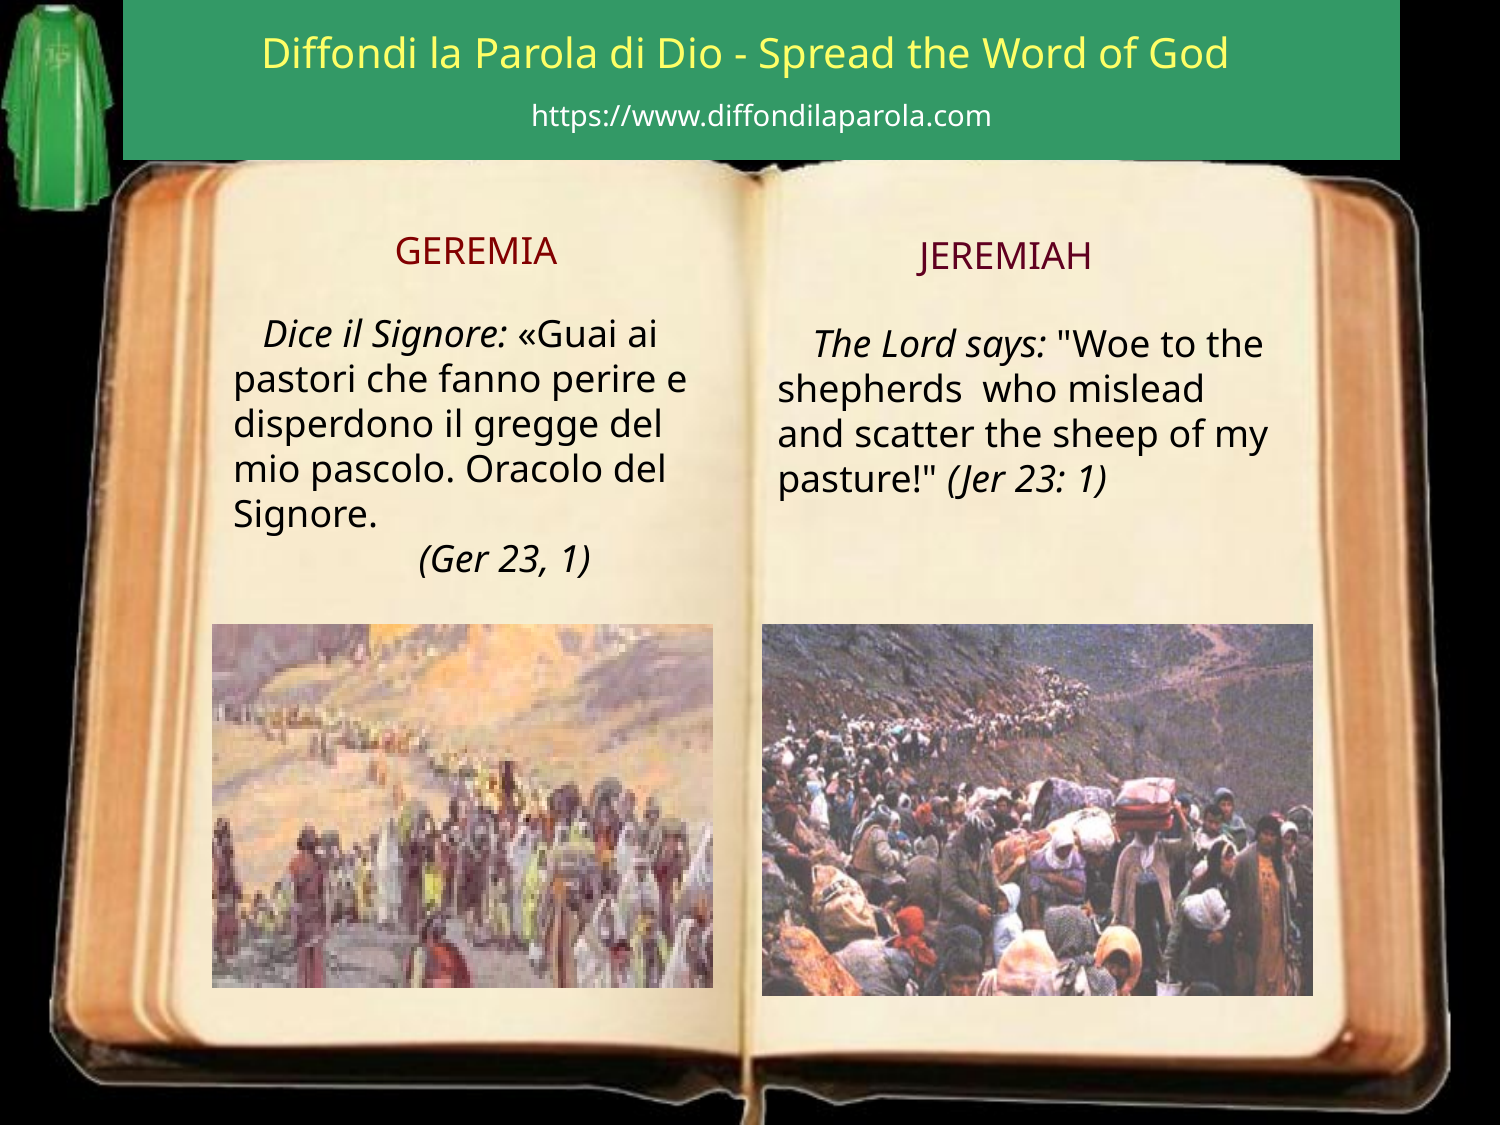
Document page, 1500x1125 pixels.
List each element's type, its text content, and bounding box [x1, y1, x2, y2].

text_box The Lord says: "Woe to the shepherds who mislead and scatter the sheep of my pasture!" (Jer 23: 1) [762, 312, 1288, 508]
picture [0, 0, 1500, 1125]
text_box GEREMIA [194, 219, 758, 280]
text_box Dice il Signore: «Guai ai pastori che fanno perire e disperdono il gregge del mio pascolo. Oracolo del Signore. (Ger 23, 1) [218, 302, 744, 588]
text_box Diffondi la Parola di Dio - Spread the Word of God https://www.diffondilaparola.com [123, 0, 1400, 160]
text_box JEREMIAH [749, 224, 1263, 285]
